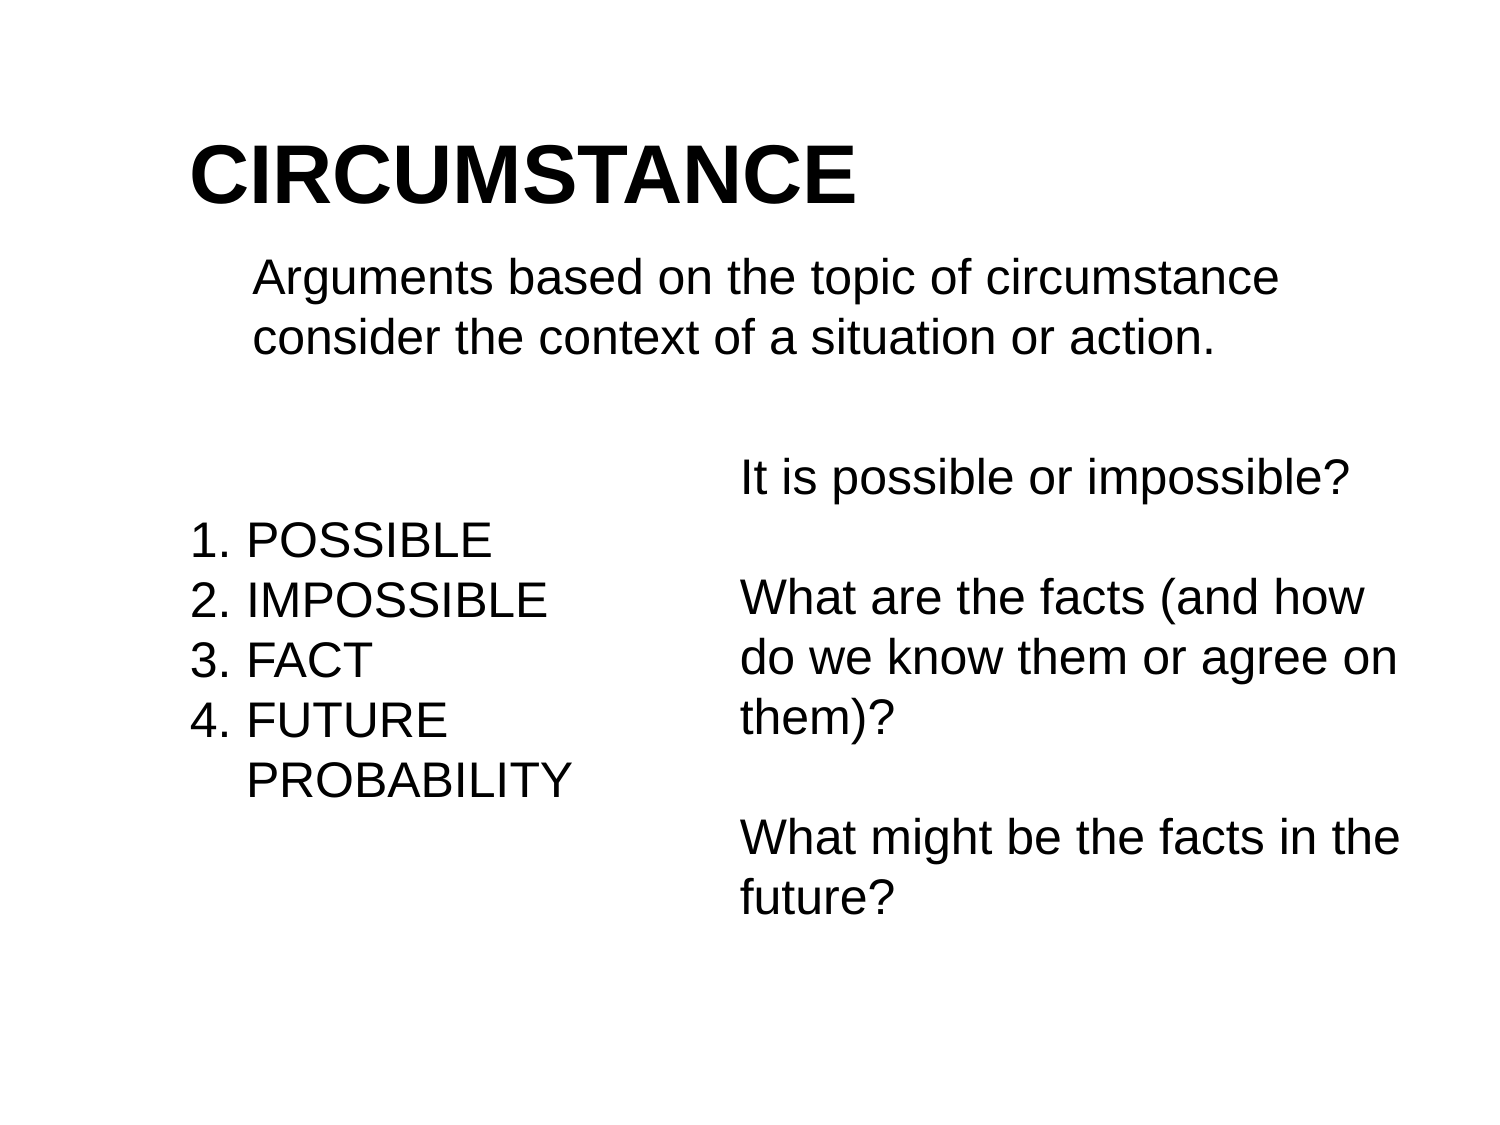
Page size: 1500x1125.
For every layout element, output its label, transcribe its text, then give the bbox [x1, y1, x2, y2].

text_box Arguments based on the topic of circumstance consider the context of a situation or action. [237, 237, 1388, 373]
text_box POSSIBLE IMPOSSIBLE FACT FUTURE PROBABILITY [174, 499, 675, 815]
text_box CIRCUMSTANCE [174, 112, 875, 228]
text_box It is possible or impossible? What are the facts (and how do we know them or agree on them)? What might be the facts in the future? [725, 437, 1425, 933]
